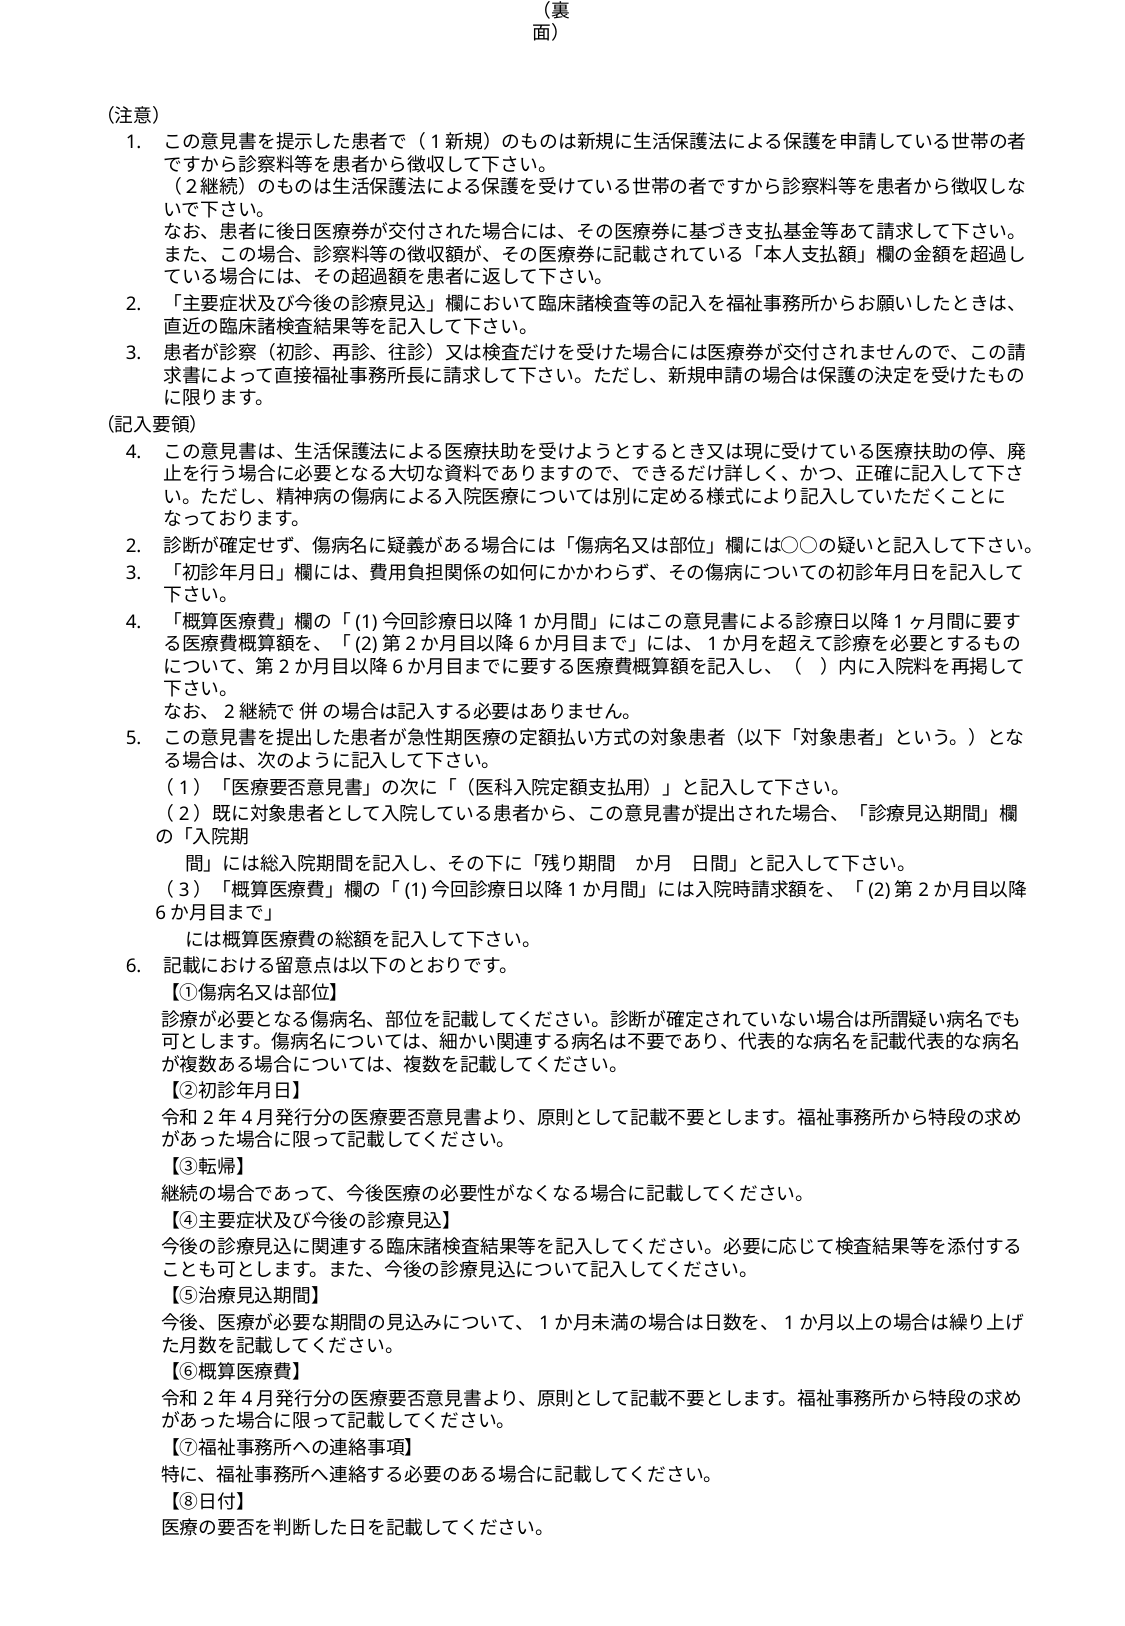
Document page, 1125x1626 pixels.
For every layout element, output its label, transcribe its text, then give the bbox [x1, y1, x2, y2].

text_box （裏面） [517, 0, 607, 51]
text_box （注意） この意見書を提示した患者で（1新規）のものは新規に生活保護法による保護を申請している世帯の者ですから診察料等を患者から徴収して下さい。 （２継続）のものは生活保護法による保護を受けている世帯の者ですから診察料等を患者から徴収しないで下さい。 なお、患者に後日医療券が交付された場合には、その医療券に基づき支払基金等あて請求して下さい。 また、この場合、診察料等の徴収額が、その医療券に記載されている「本人支払額」欄の金額を超過している場合には、その超過額を患者に返して下さい。 「主要症状及び今後の診療見込」欄において臨床諸検査等の記入を福祉事務所からお願いしたときは、直近の臨床諸検査結果等を記入して下さい。 患者が診察（初診、再診、往診）又は検査だけを受けた場合には医療券が交付されませんので、この請求書によって直接福祉事務所長に請求して下さい。ただし、新規申請の場合は保護の決定を受けたものに限ります。 （記入要領） この意見書は、生活保護法による医療扶助を受けようとするとき又は現に受けている医療扶助の停、廃止を行う場合に必要となる大切な資料でありますので、できるだけ詳しく、かつ、正確に記入して下さい。ただし、精神病の傷病による入院医療については別に定める様式により記入していただくことになっております。 診断が確定せず、傷病名に疑義がある場合には「傷病名又は部位」欄には○○の疑いと記入して下さい。 「初診年月日」欄には、費用負担関係の如何にかかわらず、その傷病についての初診年月日を記入して下さい。 「概算医療費」欄の「(1)今回診療日以降1か月間」にはこの意見書による診療日以降1ヶ月間に要する医療費概算額を、「(2)第2か月目以降6か月目まで」には、1か月を超えて診療を必要とするものについて、第2か月目以降6か月目までに要する医療費概算額を記入し、（ ）内に入院料を再掲して下さい。 なお、2継続で 併 の場合は記入する必要はありません。 この意見書を提出した患者が急性期医療の定額払い方式の対象患者（以下「対象患者」という。）となる場合は、次のように記入して下さい。 （1）「医療要否意見書」の次に「（医科入院定額支払用）」と記入して下さい。 （2）既に対象患者として入院している患者から、この意見書が提出された場合、「診療見込期間」欄の「入院期 間」には総入院期間を記入し、その下に「残り期間 か月 日間」と記入して下さい。 （3）「概算医療費」欄の「(1)今回診療日以降1か月間」には入院時請求額を、「(2)第2か月目以降6か月目まで」 には概算医療費の総額を記入して下さい。 記載における留意点は以下のとおりです。 【①傷病名又は部位】 診療が必要となる傷病名、部位を記載してください。診断が確定されていない場合は所謂疑い病名でも可とします。傷病名については、細かい関連する病名は不要であり、代表的な病名を記載代表的な病名が複数ある場合については、複数を記載してください。 【②初診年月日】 令和2年4月発行分の医療要否意見書より、原則として記載不要とします。福祉事務所から特段の求めがあった場合に限って記載してください。 【③転帰】 継続の場合であって、今後医療の必要性がなくなる場合に記載してください。 【④主要症状及び今後の診療見込】 今後の診療見込に関連する臨床諸検査結果等を記入してください。必要に応じて検査結果等を添付することも可とします。また、今後の診療見込について記入してください。 【⑤治療見込期間】 今後、医療が必要な期間の見込みについて、1か月未満の場合は日数を、1か月以上の場合は繰り上げた月数を記載してください。 【⑥概算医療費】 令和2年4月発行分の医療要否意見書より、原則として記載不要とします。福祉事務所から特段の求めがあった場合に限って記載してください。 【⑦福祉事務所への連絡事項】 特に、福祉事務所へ連絡する必要のある場合に記載してください。 【⑧日付】 医療の要否を判断した日を記載してください。 [89, 102, 1035, 1609]
